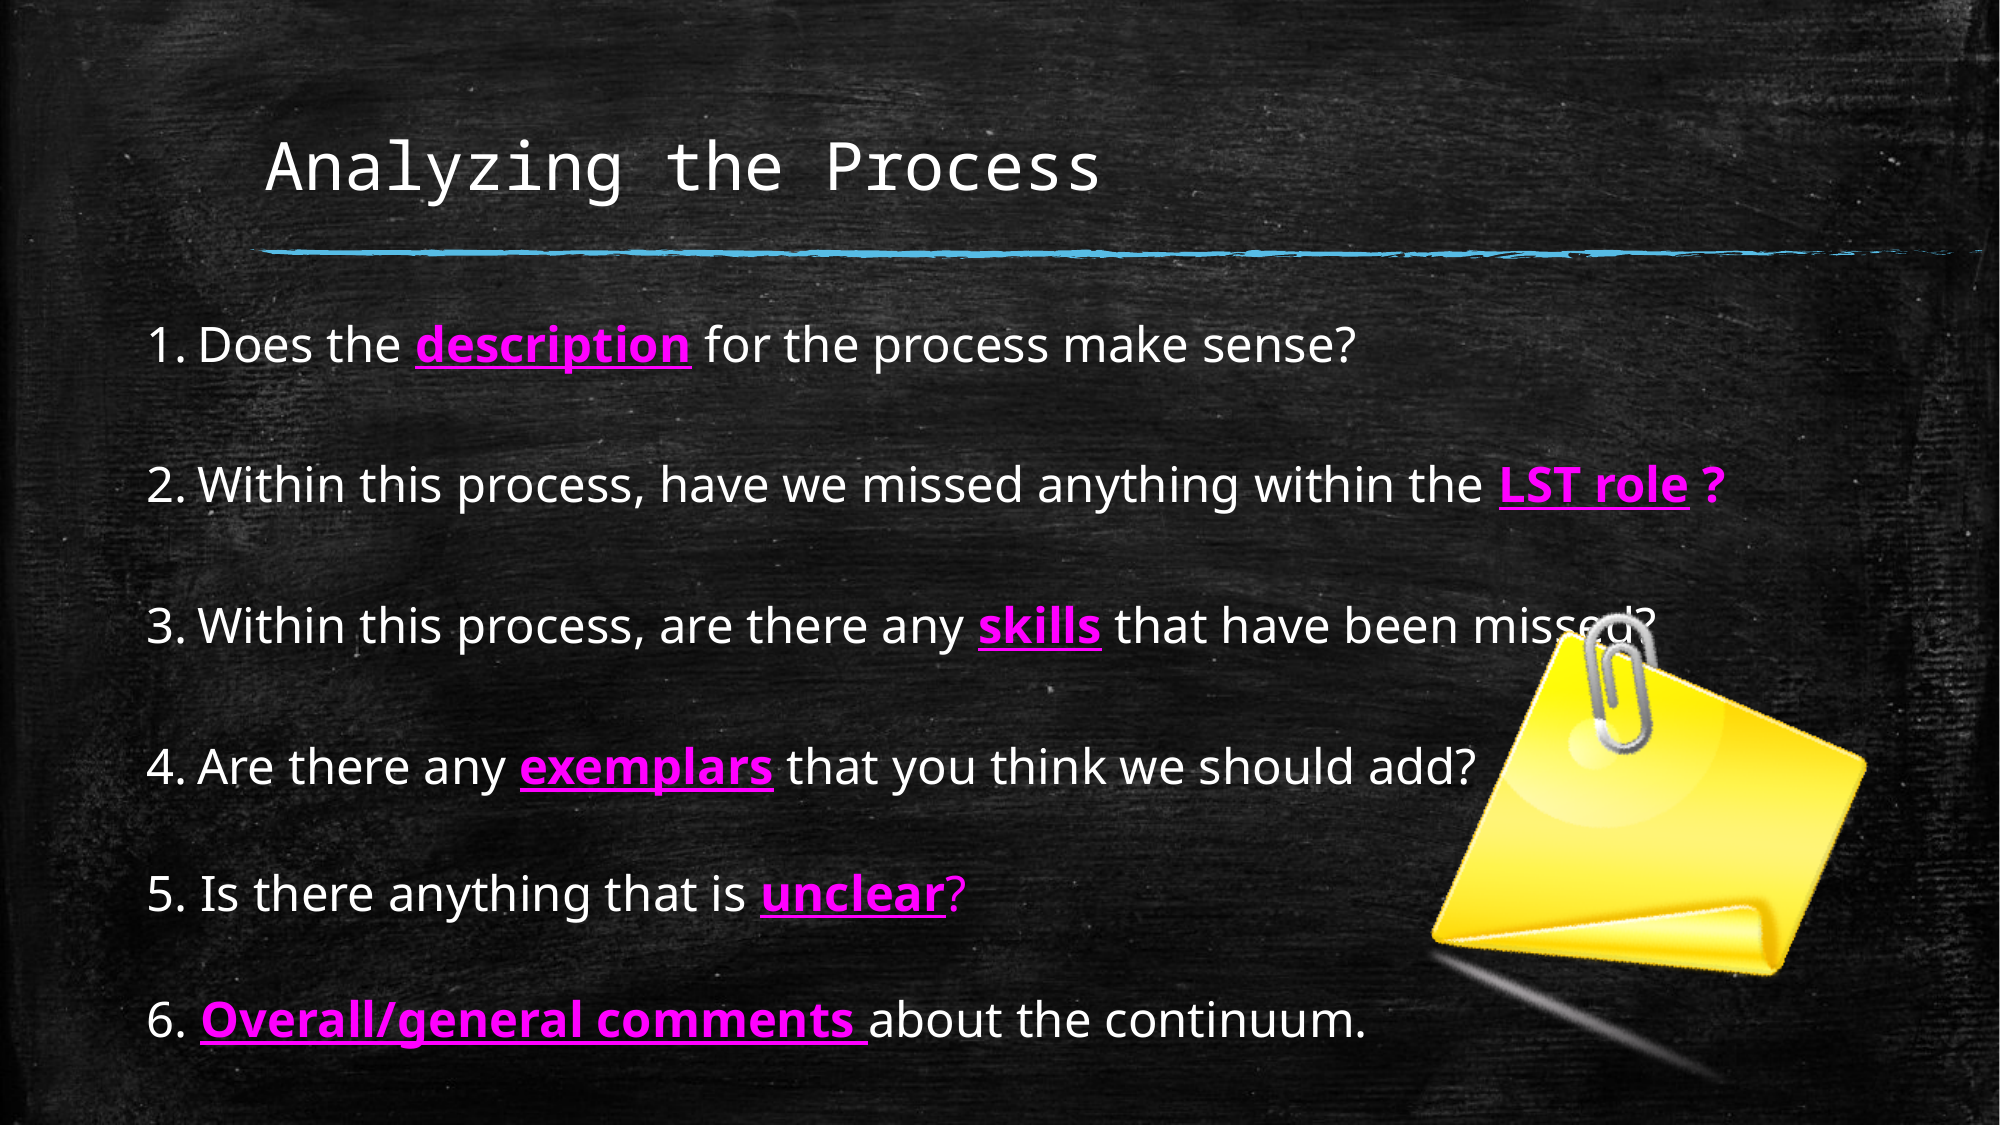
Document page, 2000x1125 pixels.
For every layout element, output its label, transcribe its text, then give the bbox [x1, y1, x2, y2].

list Does the description for the process make sense? Within this process, have we missed anything within the LST role ? Within this process, are there any skills that have been missed? Are there any exemplars that you think we should add? 5. Is there anything that is unclear? 6. Overall/general comments about the continuum. [49, 312, 1913, 1063]
title Analyzing the Process [249, 45, 1750, 213]
picture [1349, 528, 1942, 1121]
